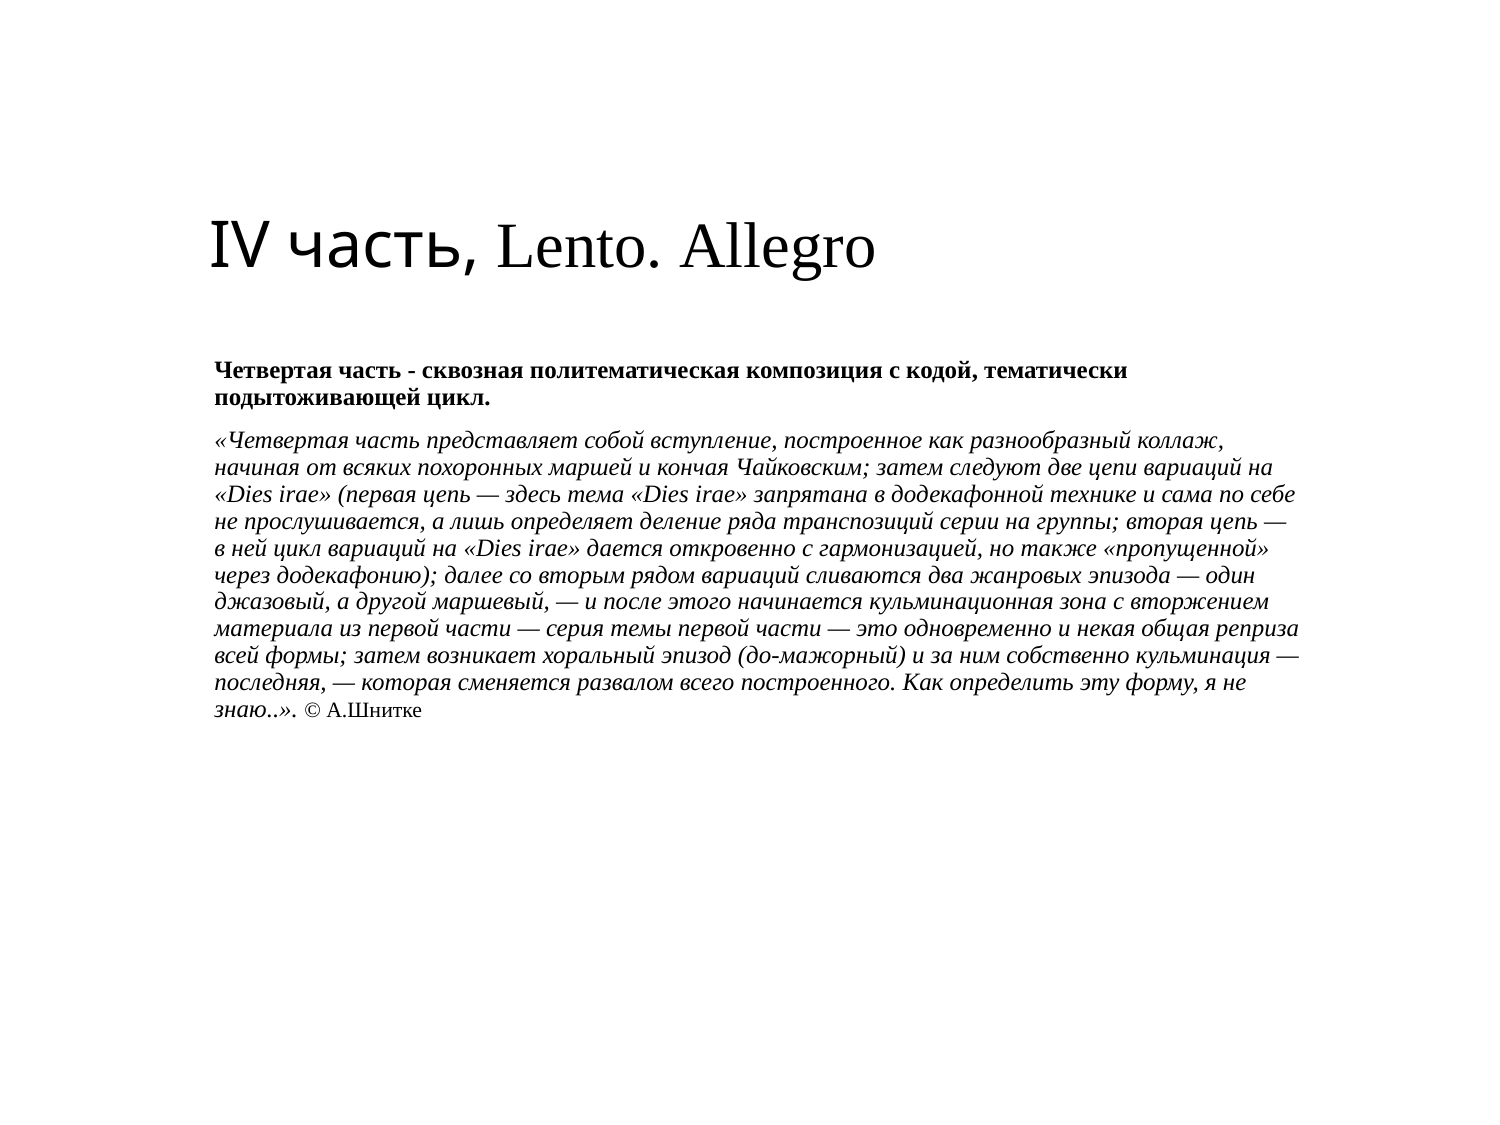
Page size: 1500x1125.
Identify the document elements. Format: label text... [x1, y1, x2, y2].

list Четвертая часть - сквозная политематическая композиция с кодой, тематически подытоживающей цикл. «Четвертая часть представляет собой вступление, построенное как разнообразный коллаж, начиная от всяких похоронных маршей и кончая Чайковским; затем следуют две цепи вариаций на «Dies irae» (первая цепь — здесь тема «Dies irae» запрятана в додекафонной технике и сама по себе не прослушивается, а лишь определяет деление ряда транспозиций серии на группы; вторая цепь — в ней цикл вариаций на «Dies irae» дается откровенно с гармонизацией, но также «пропущенной» через додекафонию); далее со вторым рядом вариаций сливаются два жанровых эпизода — один джазовый, а другой маршевый, — и после этого начинается кульминационная зона с вторжением материала из первой части — серия темы первой части — это одновременно и некая общая реприза всей формы; затем возникает хоральный эпизод (до-мажорный) и за ним собственно кульминация — последняя, — которая сменяется развалом всего построенного. Как определить эту форму, я не знаю..». © А.Шнитке [171, 349, 1317, 850]
title IV часть, Lento. Allegro [194, 184, 1282, 349]
